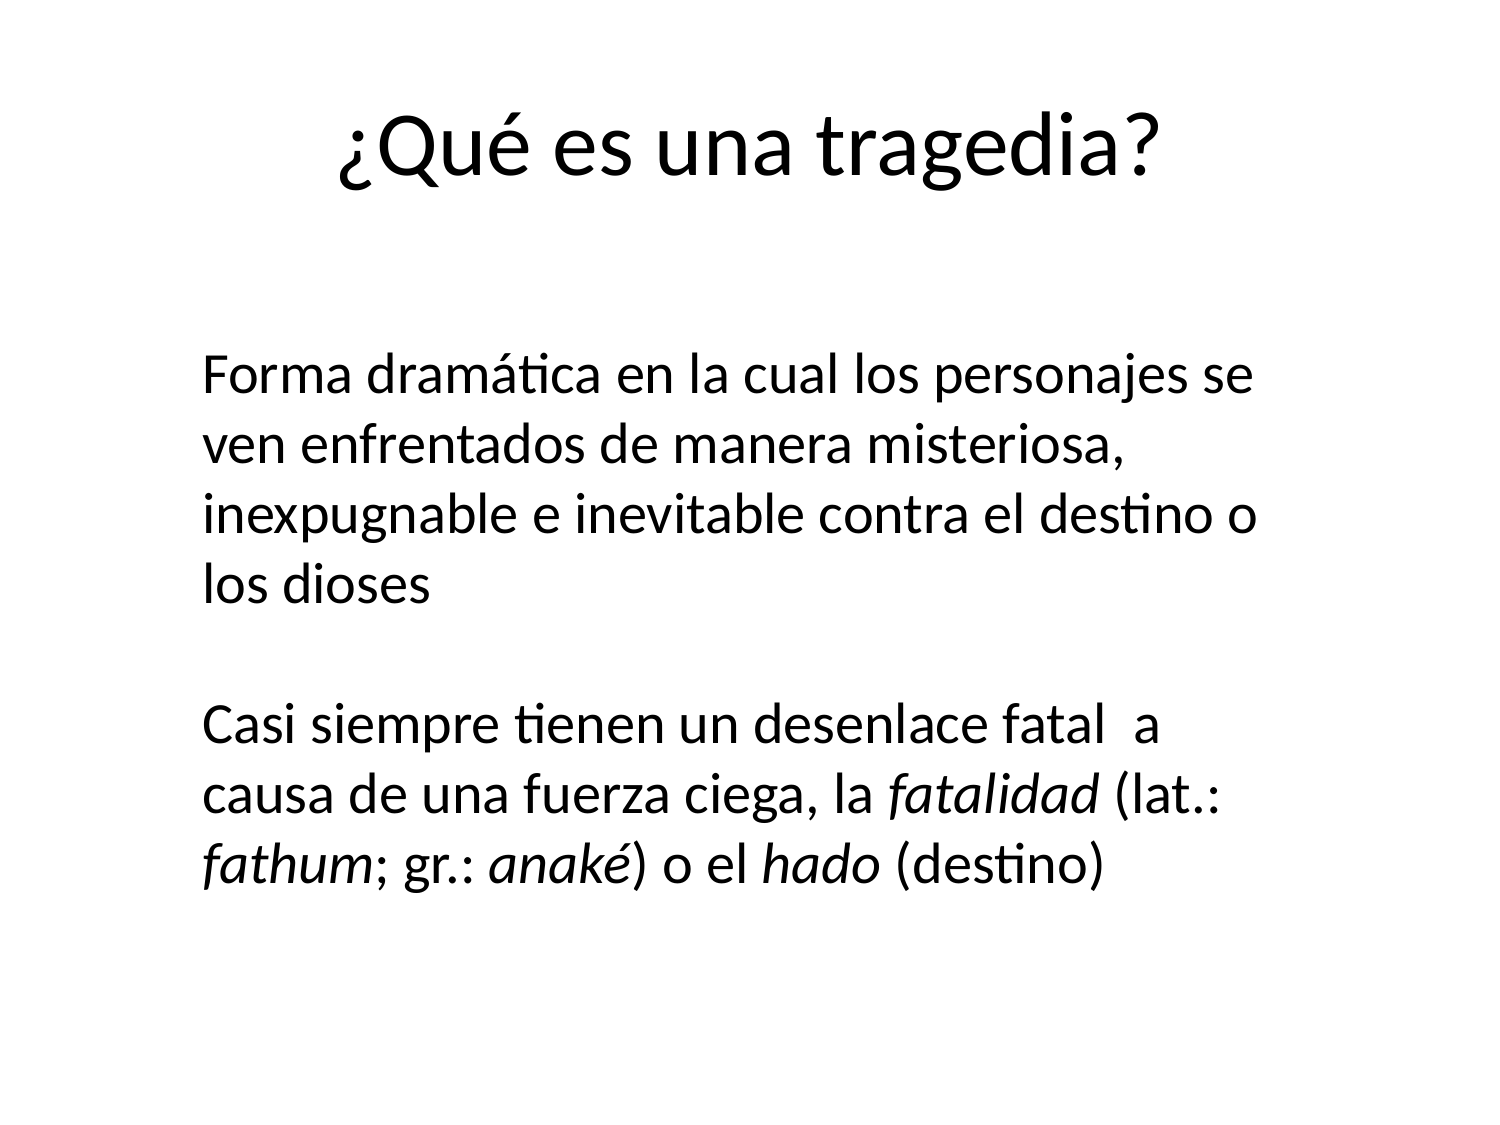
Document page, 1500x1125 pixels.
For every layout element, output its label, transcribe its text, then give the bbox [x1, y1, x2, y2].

title ¿Qué es una tragedia? [74, 44, 1426, 233]
text_box Forma dramática en la cual los personajes se ven enfrentados de manera misteriosa, inexpugnable e inevitable contra el destino o los dioses Casi siempre tienen un desenlace fatal a causa de una fuerza ciega, la fatalidad (lat.: fathum; gr.: anaké) o el hado (destino) [187, 328, 1313, 903]
